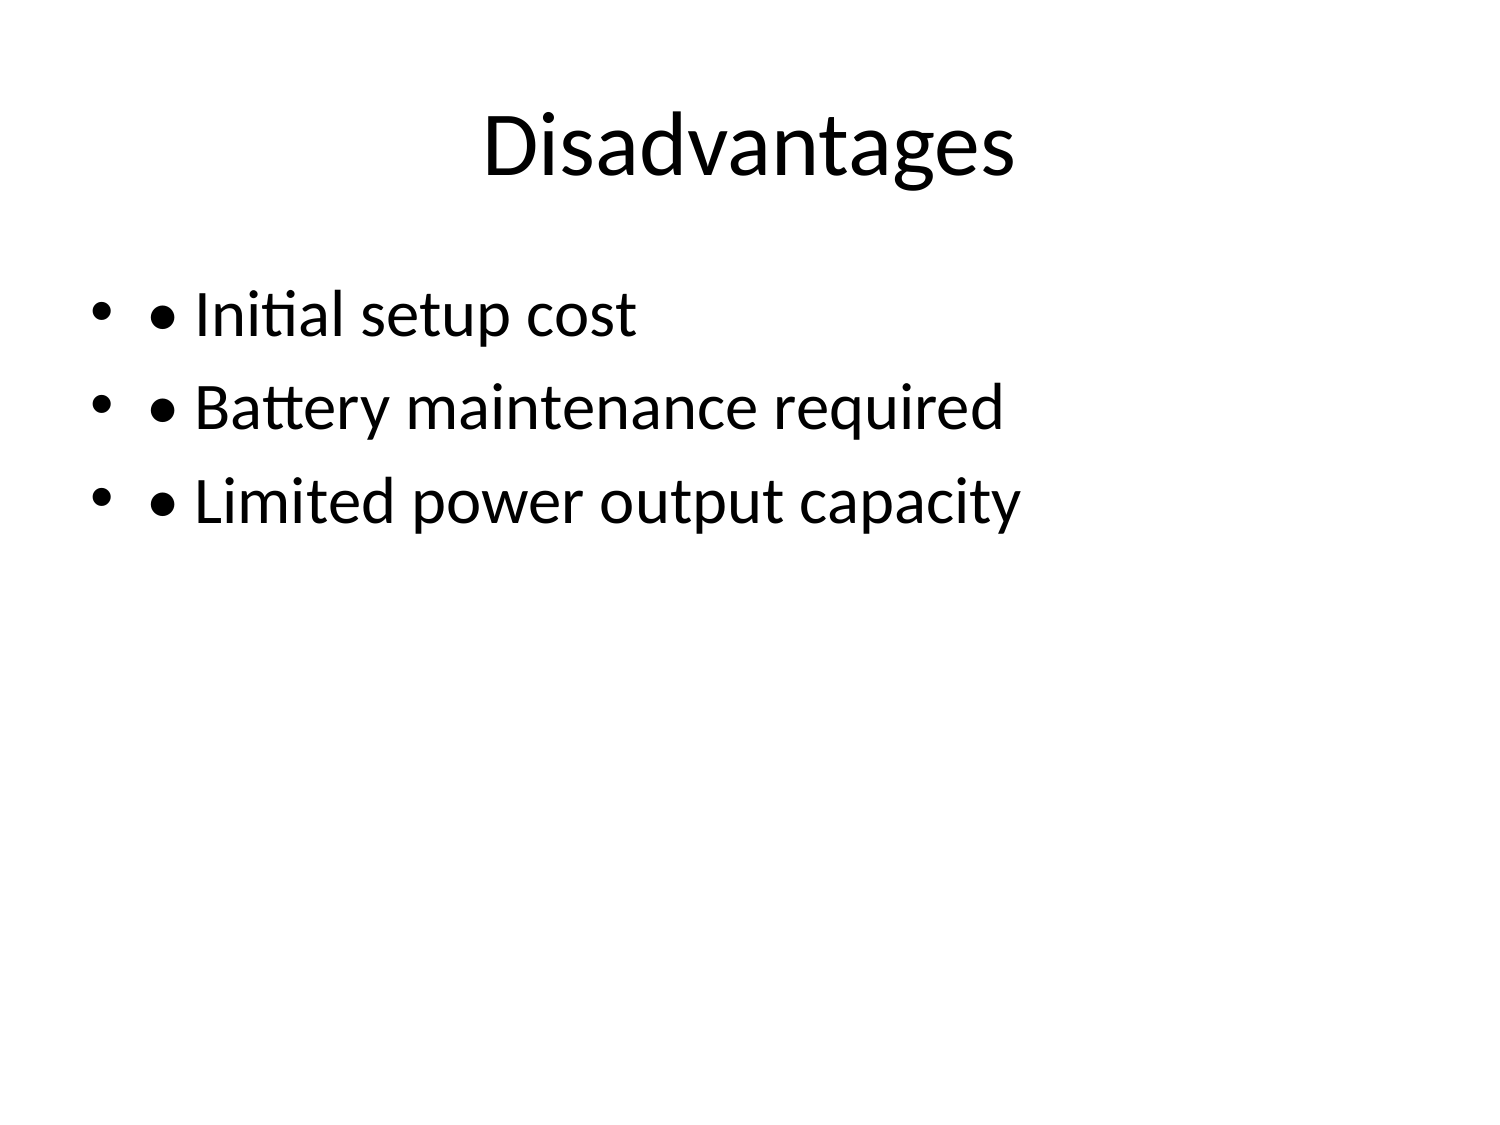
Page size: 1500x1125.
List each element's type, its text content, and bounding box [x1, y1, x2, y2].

list • Initial setup cost • Battery maintenance required • Limited power output capacity [75, 262, 1425, 1005]
title Disadvantages [75, 45, 1425, 233]
